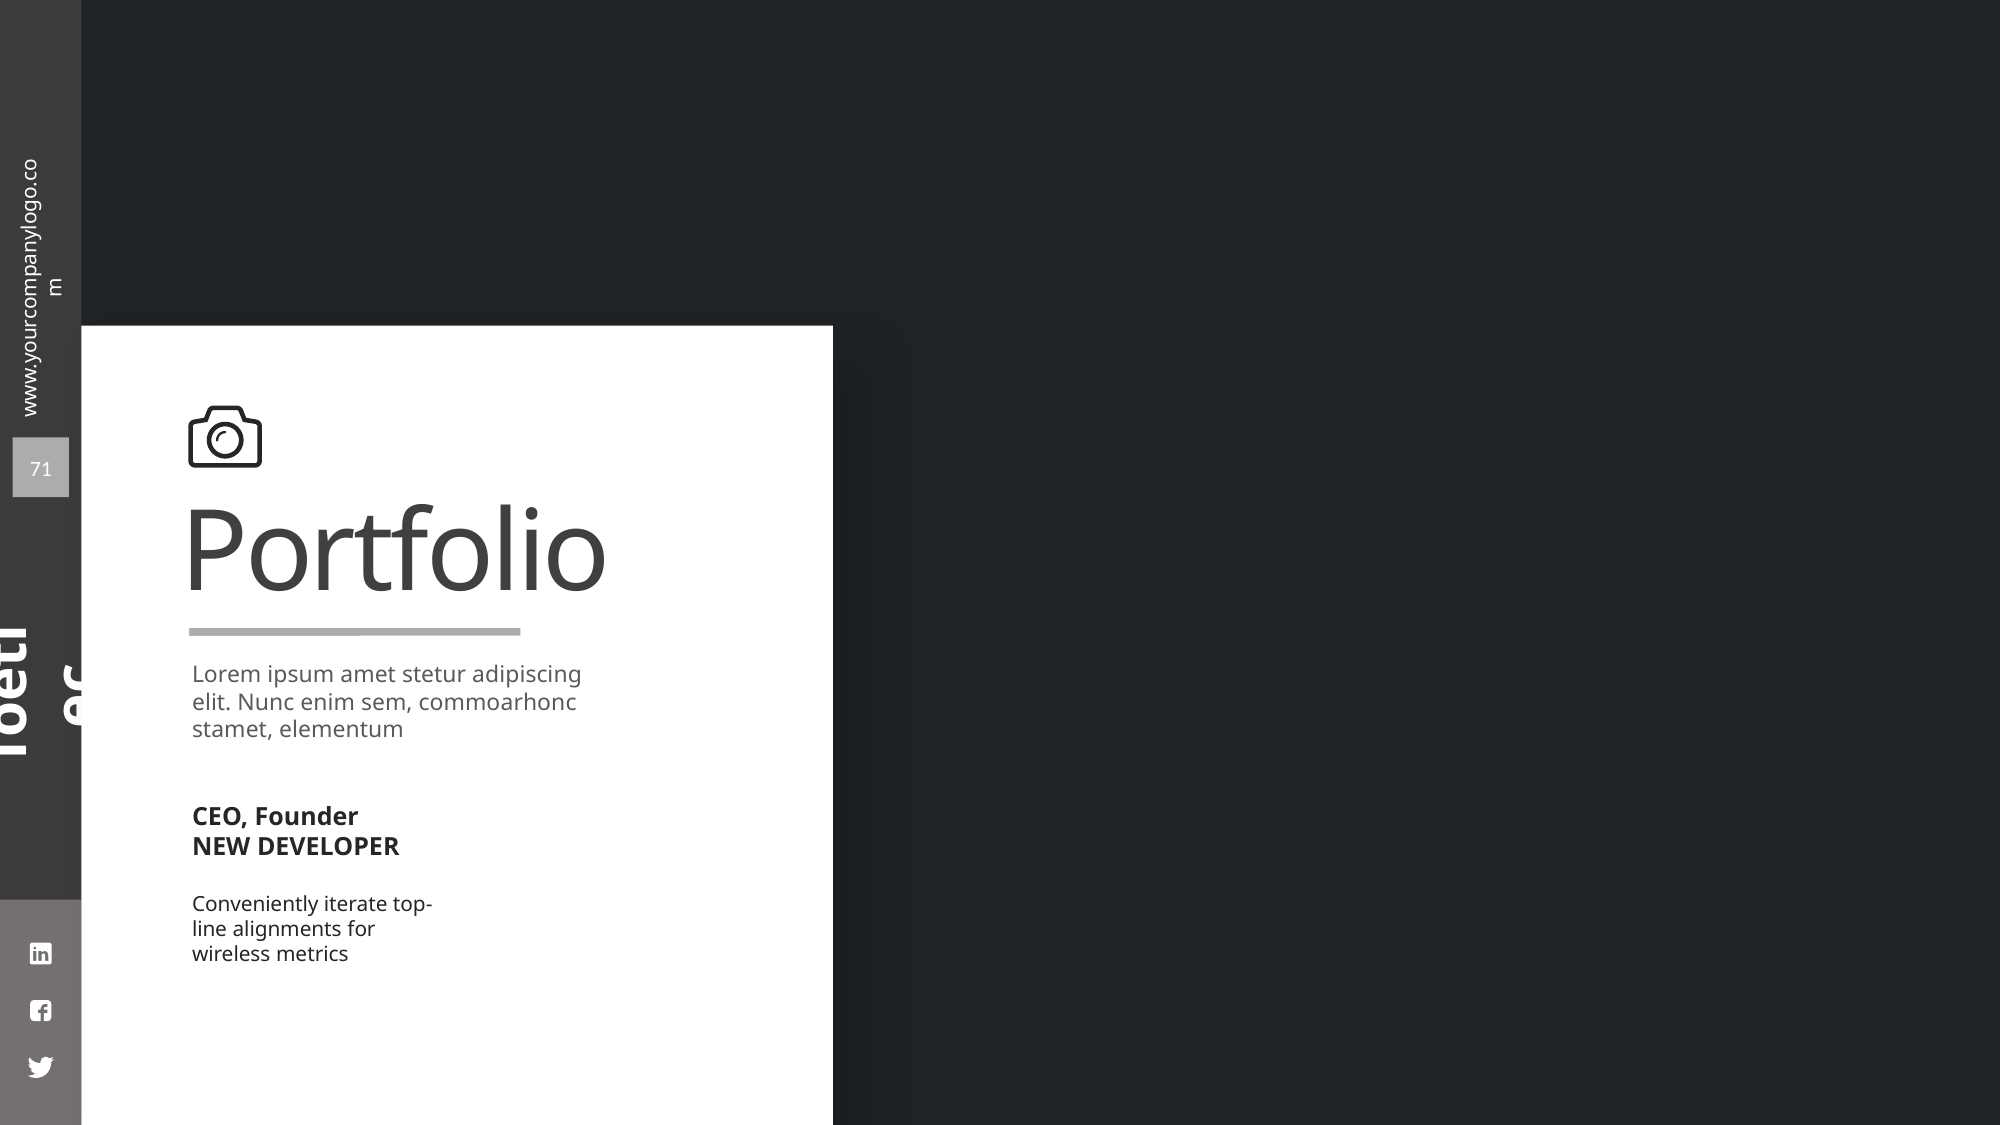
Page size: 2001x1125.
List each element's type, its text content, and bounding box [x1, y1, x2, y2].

slide_number 71 [12, 437, 69, 498]
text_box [189, 628, 521, 636]
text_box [188, 405, 262, 468]
picture [81, 0, 2000, 1125]
